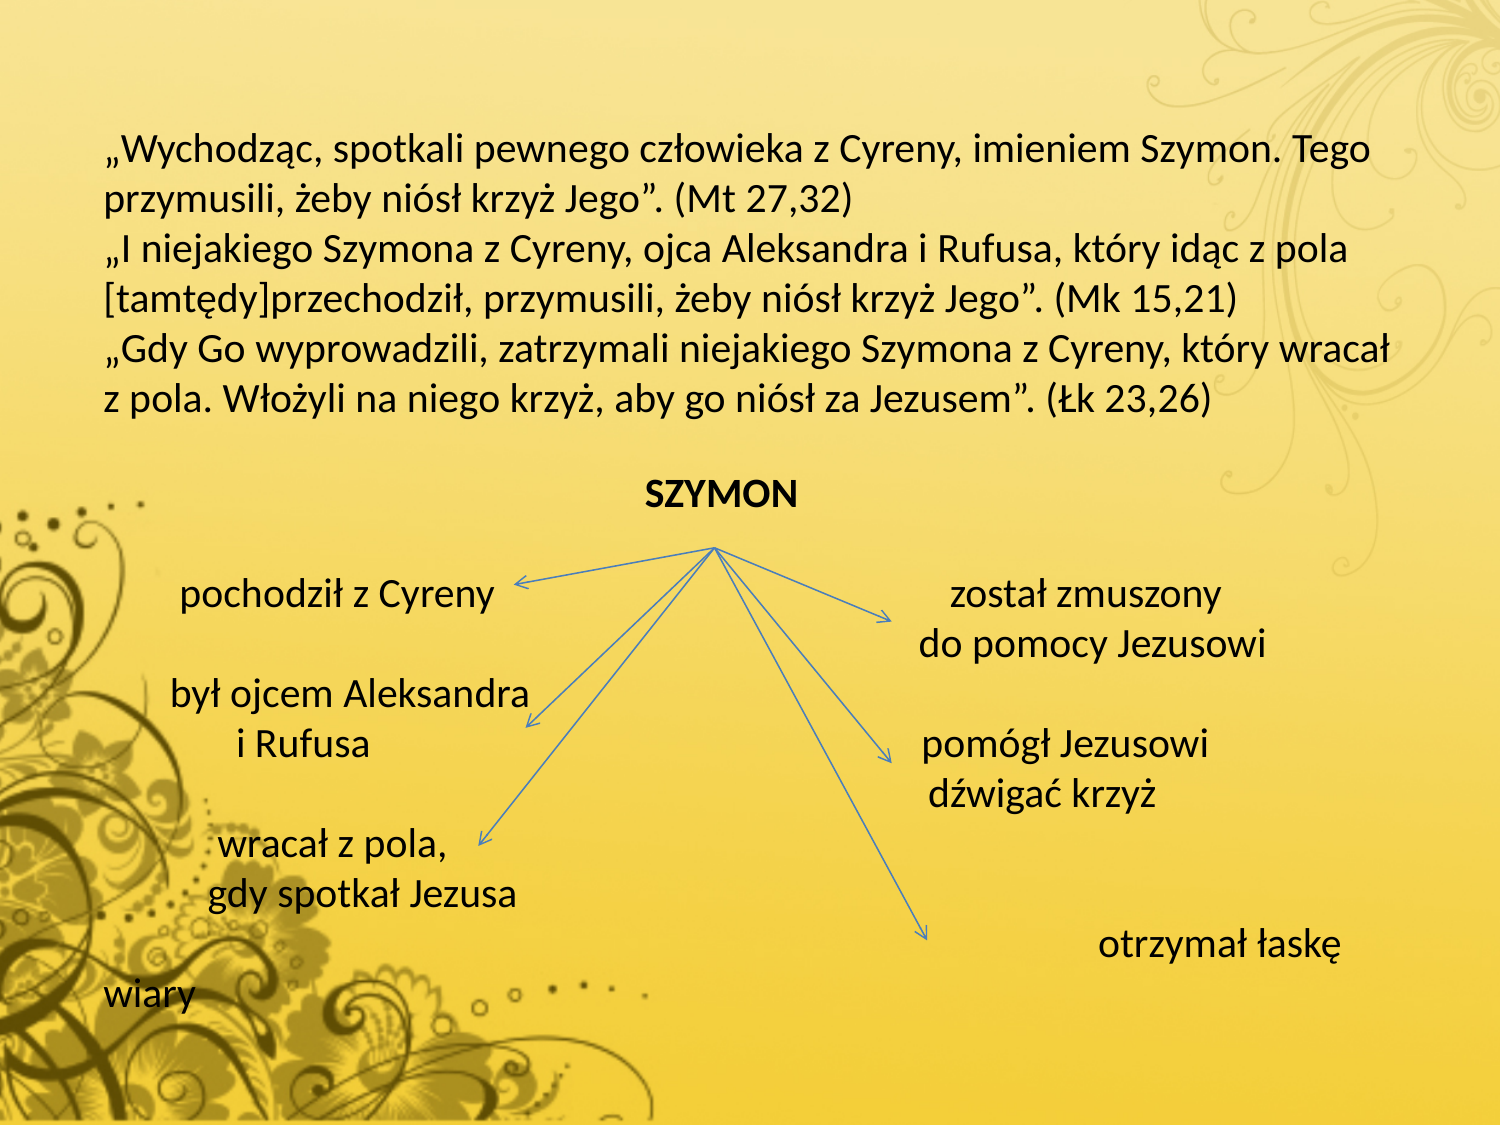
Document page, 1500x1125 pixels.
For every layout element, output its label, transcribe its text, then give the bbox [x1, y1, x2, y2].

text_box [714, 547, 928, 941]
picture [0, 0, 1500, 1125]
text_box „Wychodząc, spotkali pewnego człowieka z Cyreny, imieniem Szymon. Tego przymusili, żeby niósł krzyż Jego”. (Mt 27,32) „I niejakiego Szymona z Cyreny, ojca Aleksandra i Rufusa, który idąc z pola [tamtędy]przechodził, przymusili, żeby niósł krzyż Jego”. (Mk 15,21) „Gdy Go wyprowadzili, zatrzymali niejakiego Szymona z Cyreny, który wracał z pola. Włożyli na niego krzyż, aby go niósł za Jezusem”. (Łk 23,26) SZYMON pochodził z Cyreny został zmuszony do pomocy Jezusowi był ojcem Aleksandra i Rufusa pomógł Jezusowi dźwigać krzyż wracał z pola, gdy spotkał Jezusa otrzymał łaskę wiary [88, 113, 1436, 1024]
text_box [477, 547, 715, 847]
